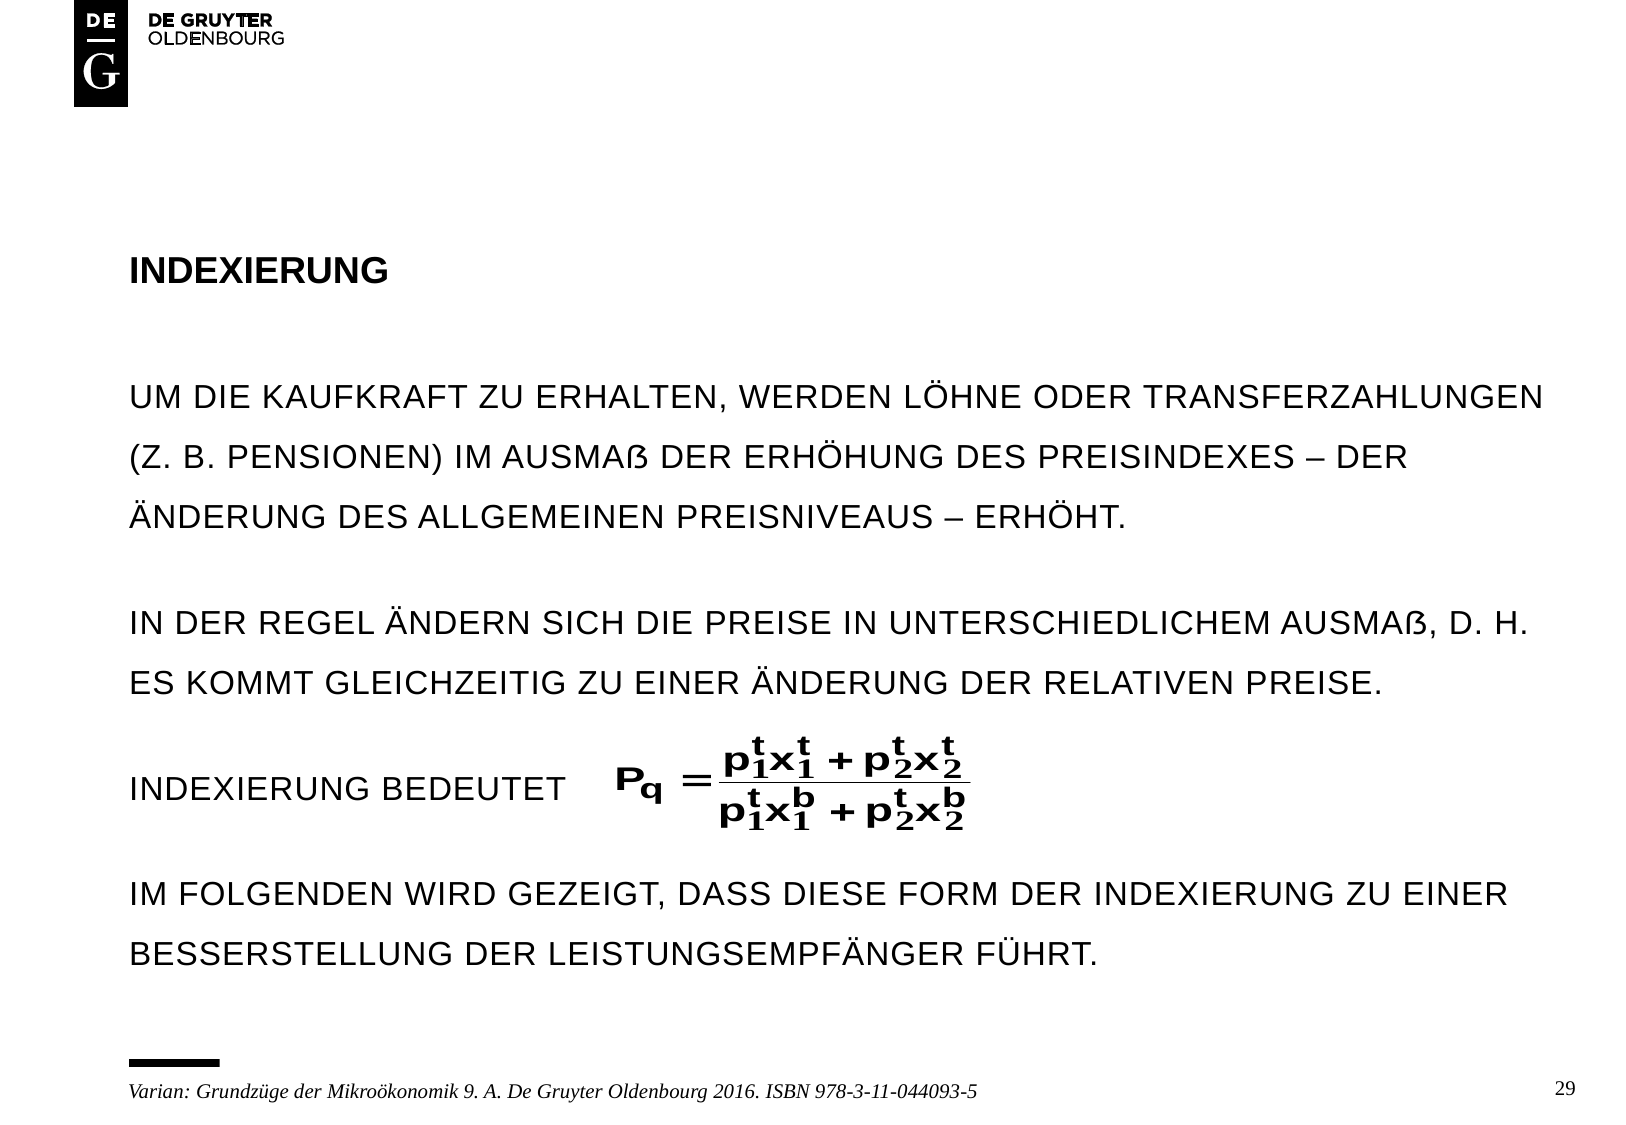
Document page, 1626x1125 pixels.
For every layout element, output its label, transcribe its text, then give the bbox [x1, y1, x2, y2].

title Indexierung [129, 245, 1556, 328]
list Um die kaufkraft zu erhalten, werden Löhne oder transferzahlungen (z. b. pensionen) im ausmaß der erhöhung des preisindexes – der änderung des allgemeinen preisniveaus – erhöht. In der regel ändern sich die preise in unterschiedlichem ausmaß, d. h. es kommt gleichzeitig zu einer änderung der relativen preise. Indexierung bedeutet Im folgenden wird gezeigt, dass diese form der indexierung zu einer besserstellung der leistungsempfänger führt. [129, 355, 1556, 1018]
slide_number 29 [1554, 1074, 1614, 1104]
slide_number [128, 1077, 1539, 1108]
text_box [613, 730, 975, 833]
